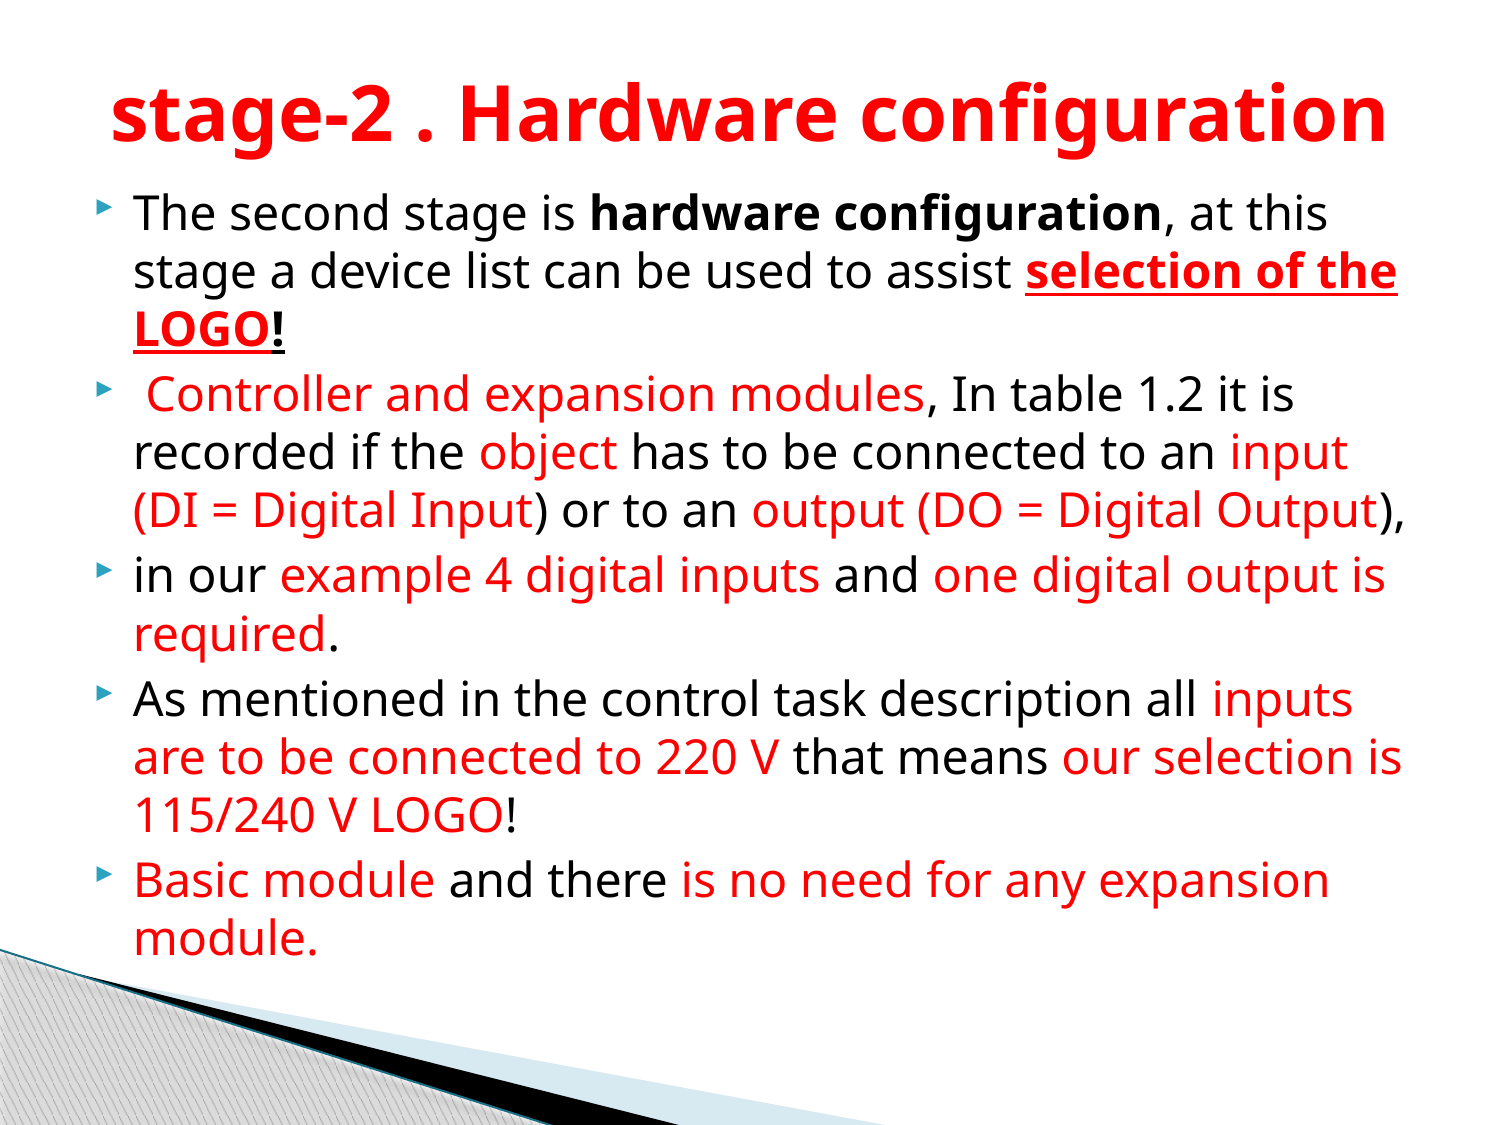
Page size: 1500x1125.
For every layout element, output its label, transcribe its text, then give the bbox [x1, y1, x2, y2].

title stage-2 . Hardware configuration [75, 45, 1425, 175]
list The second stage is hardware configuration, at this stage a device list can be used to assist selection of the LOGO! Controller and expansion modules, In table 1.2 it is recorded if the object has to be connected to an input (DI = Digital Input) or to an output (DO = Digital Output), in our example 4 digital inputs and one digital output is required. As mentioned in the control task description all inputs are to be connected to 220 V that means our selection is 115/240 V LOGO! Basic module and there is no need for any expansion module. [62, 174, 1438, 1025]
